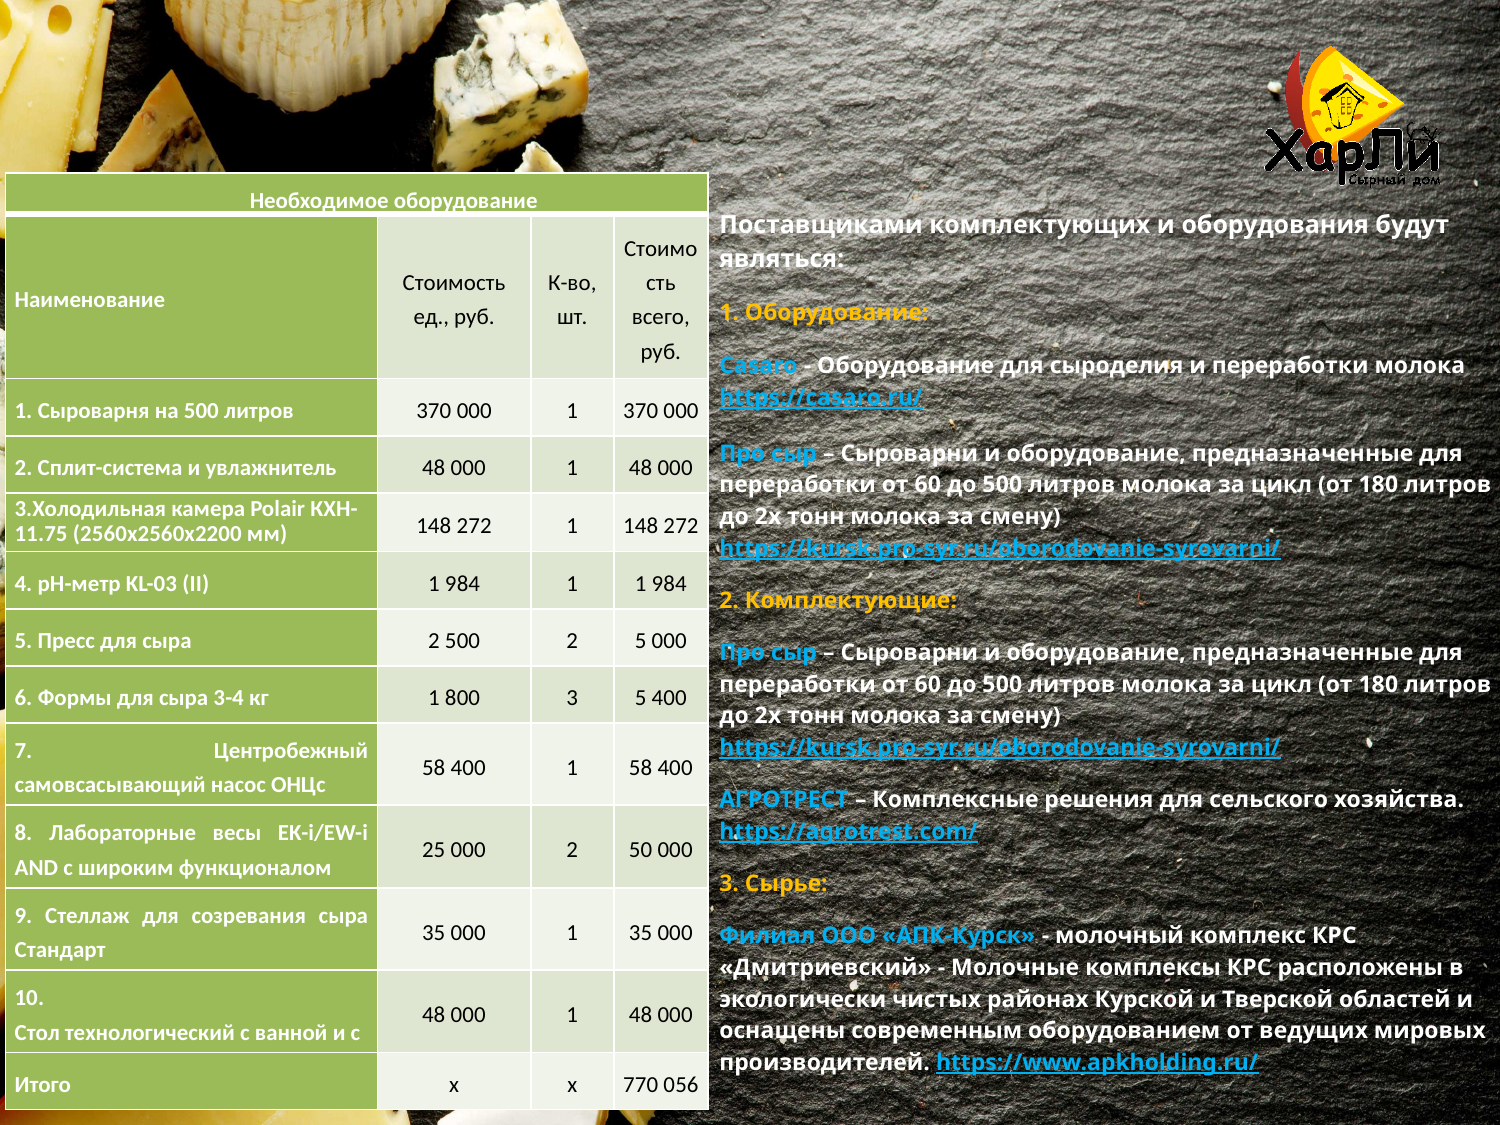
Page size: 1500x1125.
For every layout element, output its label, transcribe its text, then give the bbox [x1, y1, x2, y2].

table_cell 25 000 [378, 806, 530, 887]
table_cell х [532, 1053, 613, 1109]
table_cell 10. Стол технологический с ванной и сливом [6, 971, 377, 1052]
table_cell 1 [532, 379, 613, 435]
table_cell 58 400 [378, 724, 530, 804]
table_cell 1 [532, 437, 613, 492]
table_cell х [378, 1053, 530, 1109]
table_cell 9. Стеллаж для созревания сыра Стандарт [6, 889, 377, 969]
table_cell 48 000 [378, 437, 530, 492]
table_cell 2 500 [378, 610, 530, 665]
table_cell 1 [532, 724, 613, 804]
table_cell 3.Холодильная камера Polair КХН-11.75 (2560х2560х2200 мм) [6, 494, 377, 551]
table_cell 58 400 [615, 724, 707, 804]
table_cell 2 [532, 610, 613, 665]
picture [0, 0, 1500, 1125]
table_header Необходимое оборудование [6, 174, 707, 211]
table_cell 1 [532, 889, 613, 969]
table_cell Наименование [6, 217, 377, 378]
table_cell 148 272 [615, 494, 707, 551]
table_cell 370 000 [615, 379, 707, 435]
table_cell 5 000 [615, 610, 707, 665]
table_cell 1 [532, 552, 613, 608]
table_cell 2 [532, 806, 613, 887]
table_cell 48 000 [615, 971, 707, 1052]
table_cell 7. Центробежный самовсасывающий насос ОНЦс [6, 724, 377, 804]
table_cell 1 800 [378, 667, 530, 722]
table_cell 148 272 [378, 494, 530, 551]
table_cell 48 000 [378, 971, 530, 1052]
table_cell 1 [532, 971, 613, 1052]
table_cell 1 [532, 494, 613, 551]
table_cell 48 000 [615, 437, 707, 492]
table_cell 5 400 [615, 667, 707, 722]
table_cell К-во, шт. [532, 217, 613, 378]
table_cell 6. Формы для сыра 3-4 кг [6, 667, 377, 722]
table_cell 5. Пресс для сыра [6, 610, 377, 665]
table_cell 50 000 [615, 806, 707, 887]
table_cell 8. Лабораторные весы EK-i/EW-i AND с широким функционалом [6, 806, 377, 887]
table_cell 35 000 [378, 889, 530, 969]
table_cell 1. Сыроварня на 500 литров [6, 379, 377, 435]
table_cell Стоимость ед., руб. [378, 217, 530, 378]
table_cell 1 984 [378, 552, 530, 608]
table_cell 4. pH-метр KL-03 (II) [6, 552, 377, 608]
table_cell 370 000 [378, 379, 530, 435]
table_cell 35 000 [615, 889, 707, 969]
table_cell 1 984 [615, 552, 707, 608]
table_cell 2. Сплит-система и увлажнитель [6, 437, 377, 492]
text_box Поставщиками комплектующих и оборудования будут являться: 1. Оборудование: Casaro - Оборудование для сыроделия и переработки молока https://casaro.ru/ Про сыр – Сыроварни и оборудование, предназначенные для переработки от 60 до 500 литров молока за цикл (от 180 литров до 2х тонн молока за смену) https://kursk.pro-syr.ru/oborodovanie-syrovarni/ 2. Комплектующие: Про сыр – Сыроварни и оборудование, предназначенные для переработки от 60 до 500 литров молока за цикл (от 180 литров до 2х тонн молока за смену) https://kursk.pro-syr.ru/oborodovanie-syrovarni/ АГРОТРЕСТ – Комплексные решения для сельского хозяйства. https://agrotrest.com/ 3. Сырье: Филиал ООО «АПК-Курск» - молочный комплекс КРС «Дмитриевский» - Молочные комплексы КРС расположены в экологически чистых районах Курской и Тверской областей и оснащены современным оборудованием от ведущих мировых производителей. https://www.apkholding.ru/ [709, 196, 1500, 1083]
table_cell Стоимость всего, руб. [615, 217, 707, 378]
table_cell 770 056 [615, 1053, 707, 1109]
table_cell 3 [532, 667, 613, 722]
table_cell Итого [6, 1053, 377, 1109]
